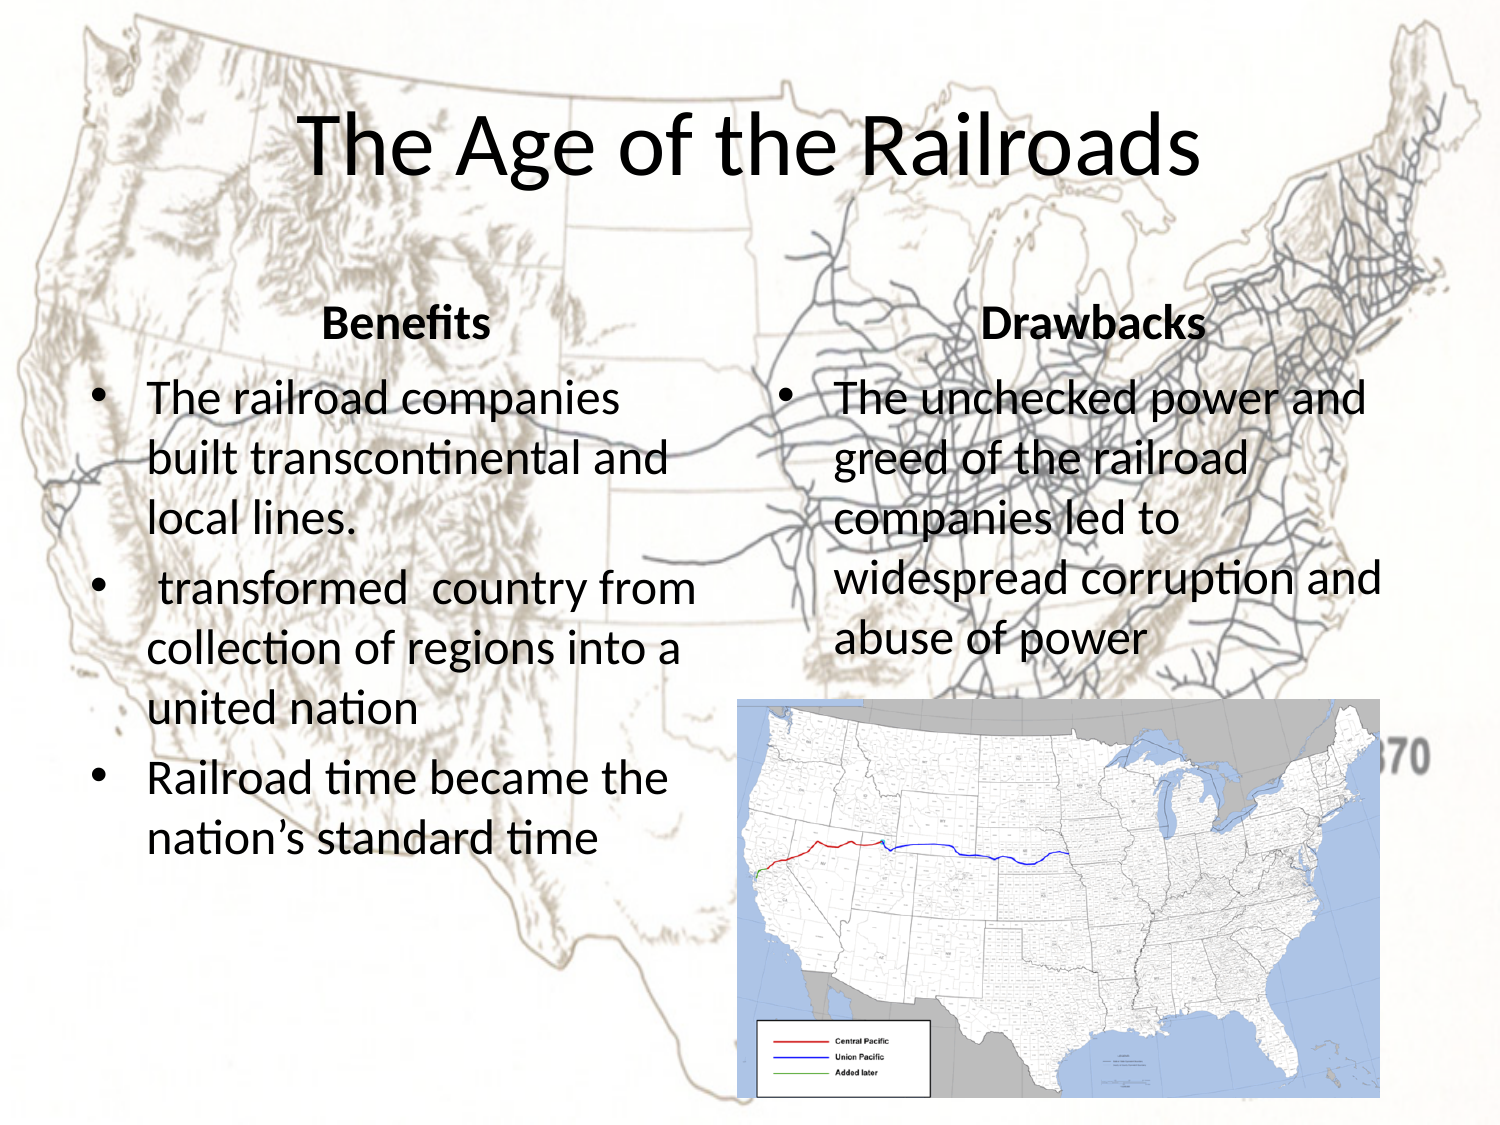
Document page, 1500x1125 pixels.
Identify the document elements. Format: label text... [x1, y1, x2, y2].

picture [737, 699, 1381, 1098]
list Benefits [75, 251, 738, 356]
title The Age of the Railroads [75, 45, 1425, 233]
list Drawbacks [761, 251, 1425, 356]
list The railroad companies built transcontinental and local lines. transformed country from collection of regions into a united nation Railroad time became the nation’s standard time [75, 356, 738, 1005]
list The unchecked power and greed of the railroad companies led to widespread corruption and abuse of power [761, 356, 1425, 1005]
